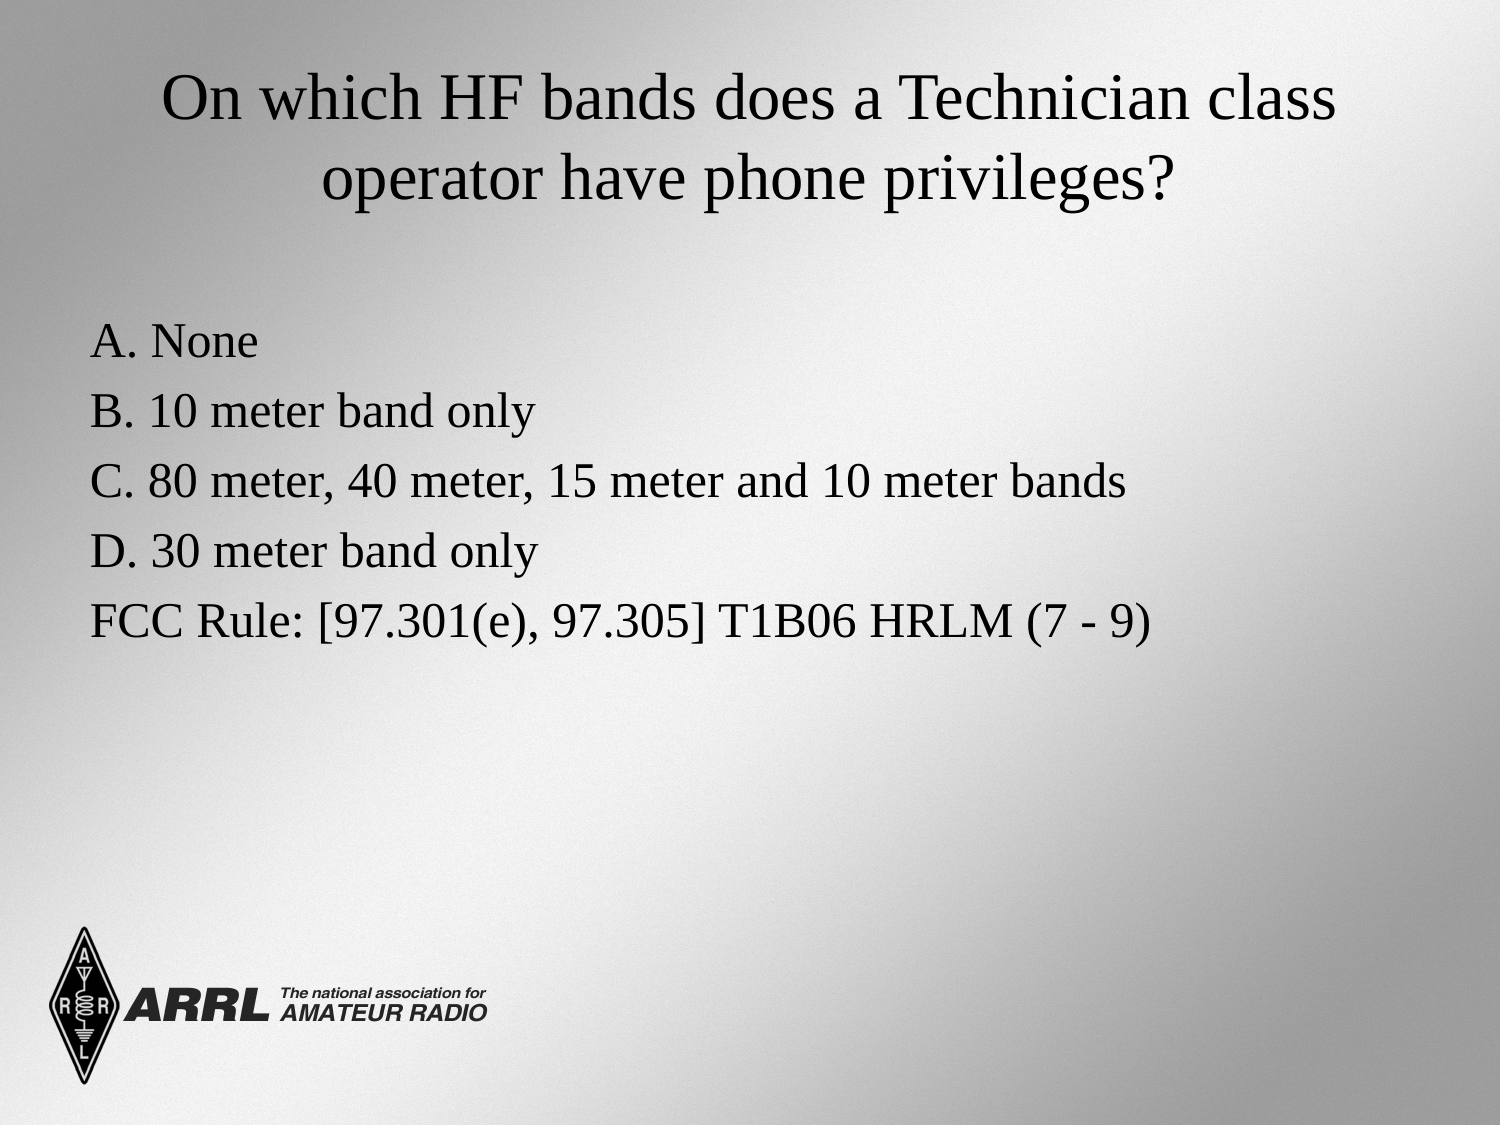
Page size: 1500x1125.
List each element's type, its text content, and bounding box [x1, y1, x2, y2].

title On which HF bands does a Technician class operator have phone privileges? [75, 45, 1425, 233]
list A. None B. 10 meter band only C. 80 meter, 40 meter, 15 meter and 10 meter bands D. 30 meter band only FCC Rule: [97.301(e), 97.305] T1B06 HRLM (7 - 9) [75, 299, 1425, 1005]
picture [0, 0, 1500, 1125]
